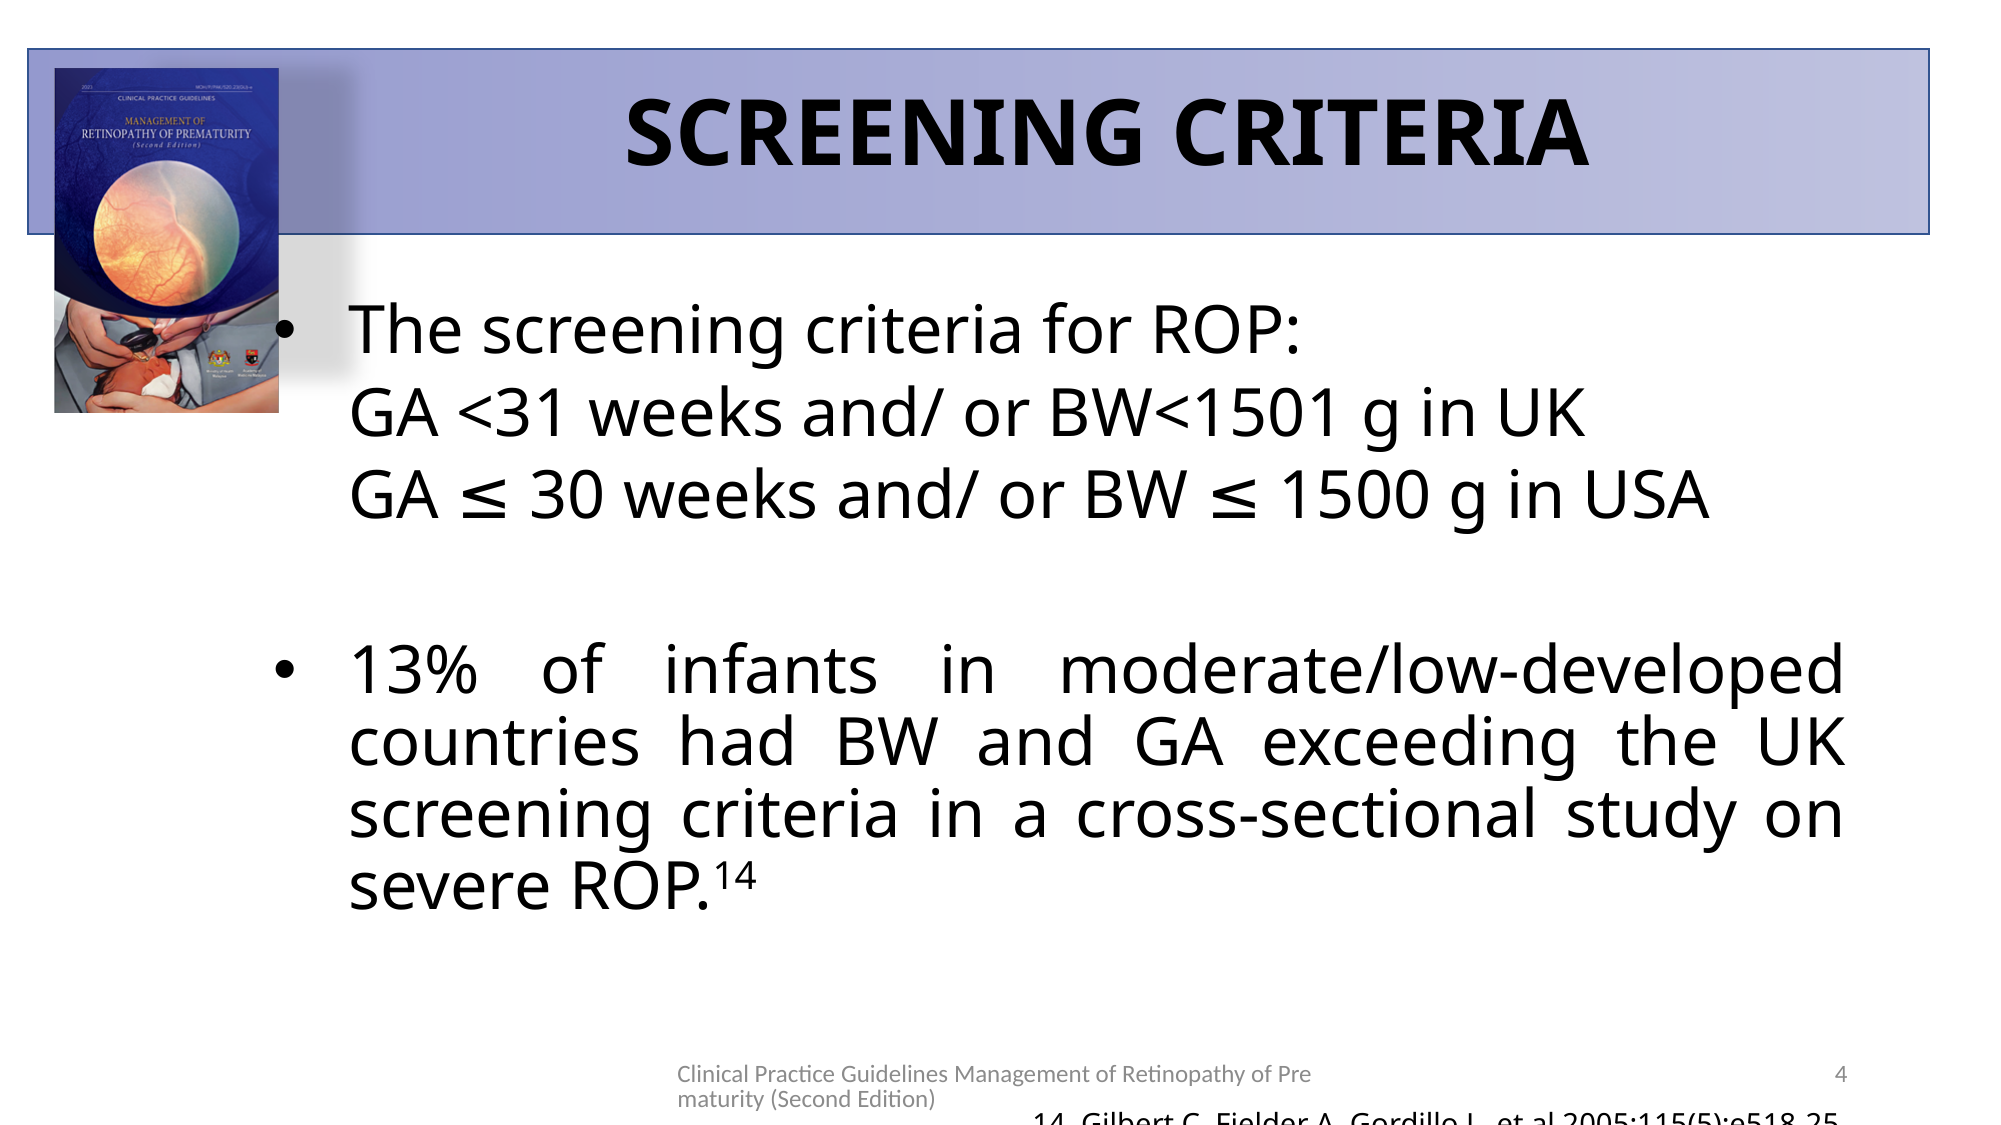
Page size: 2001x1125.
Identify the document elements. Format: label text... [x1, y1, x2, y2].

title SCREENING CRITERIA [386, 48, 1962, 193]
footer Clinical Practice Guidelines Management of Retinopathy of Prematurity (Second Edition) [662, 1042, 1338, 1103]
text_box [27, 48, 54, 235]
text_box The screening criteria for ROP: GA <31 weeks and/ or BW<1501 g in UK GA ≤ 30 weeks and/ or BW ≤ 1500 g in USA 13% of infants in moderate/low-developed countries had BW and GA exceeding the UK screening criteria in a cross-sectional study on severe ROP.14 14. Gilbert C, Fielder A, Gordillo L, et al 2005;115(5):e518-25. [258, 288, 1863, 988]
text_box [386, 193, 1930, 235]
picture [54, 37, 386, 413]
slide_number 4 [1412, 1042, 1863, 1103]
